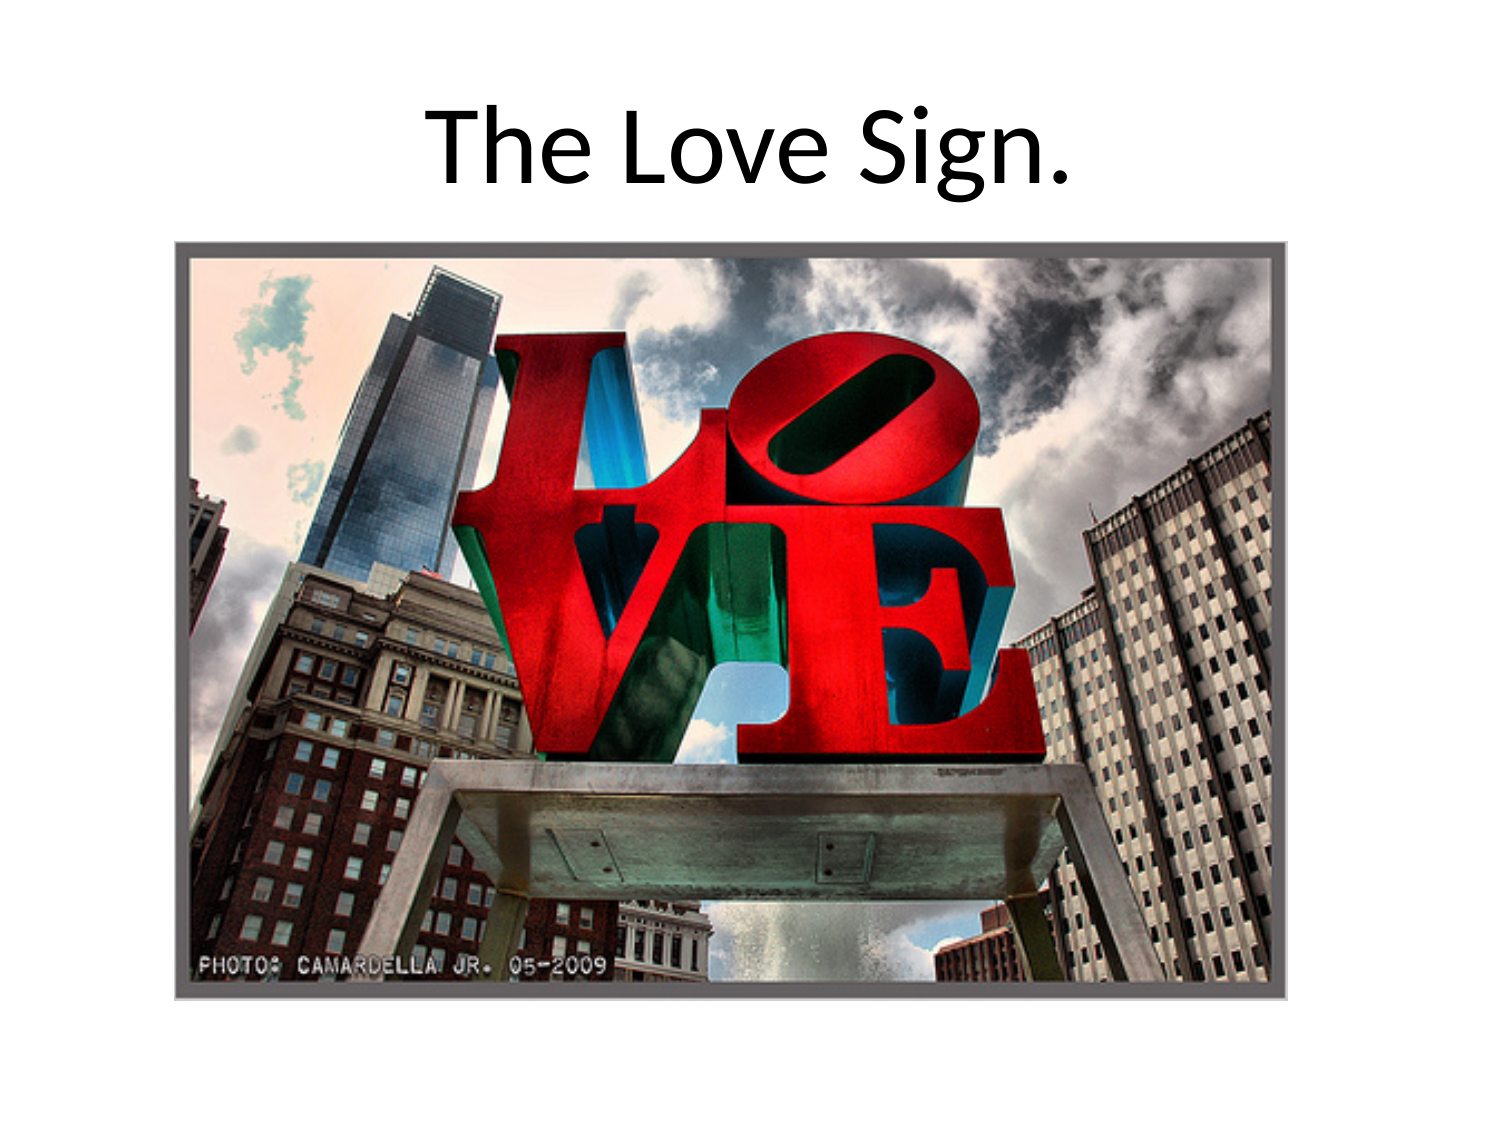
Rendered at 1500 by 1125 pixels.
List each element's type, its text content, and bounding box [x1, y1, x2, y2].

title The Love Sign. [75, 45, 1425, 233]
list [174, 241, 1288, 1001]
